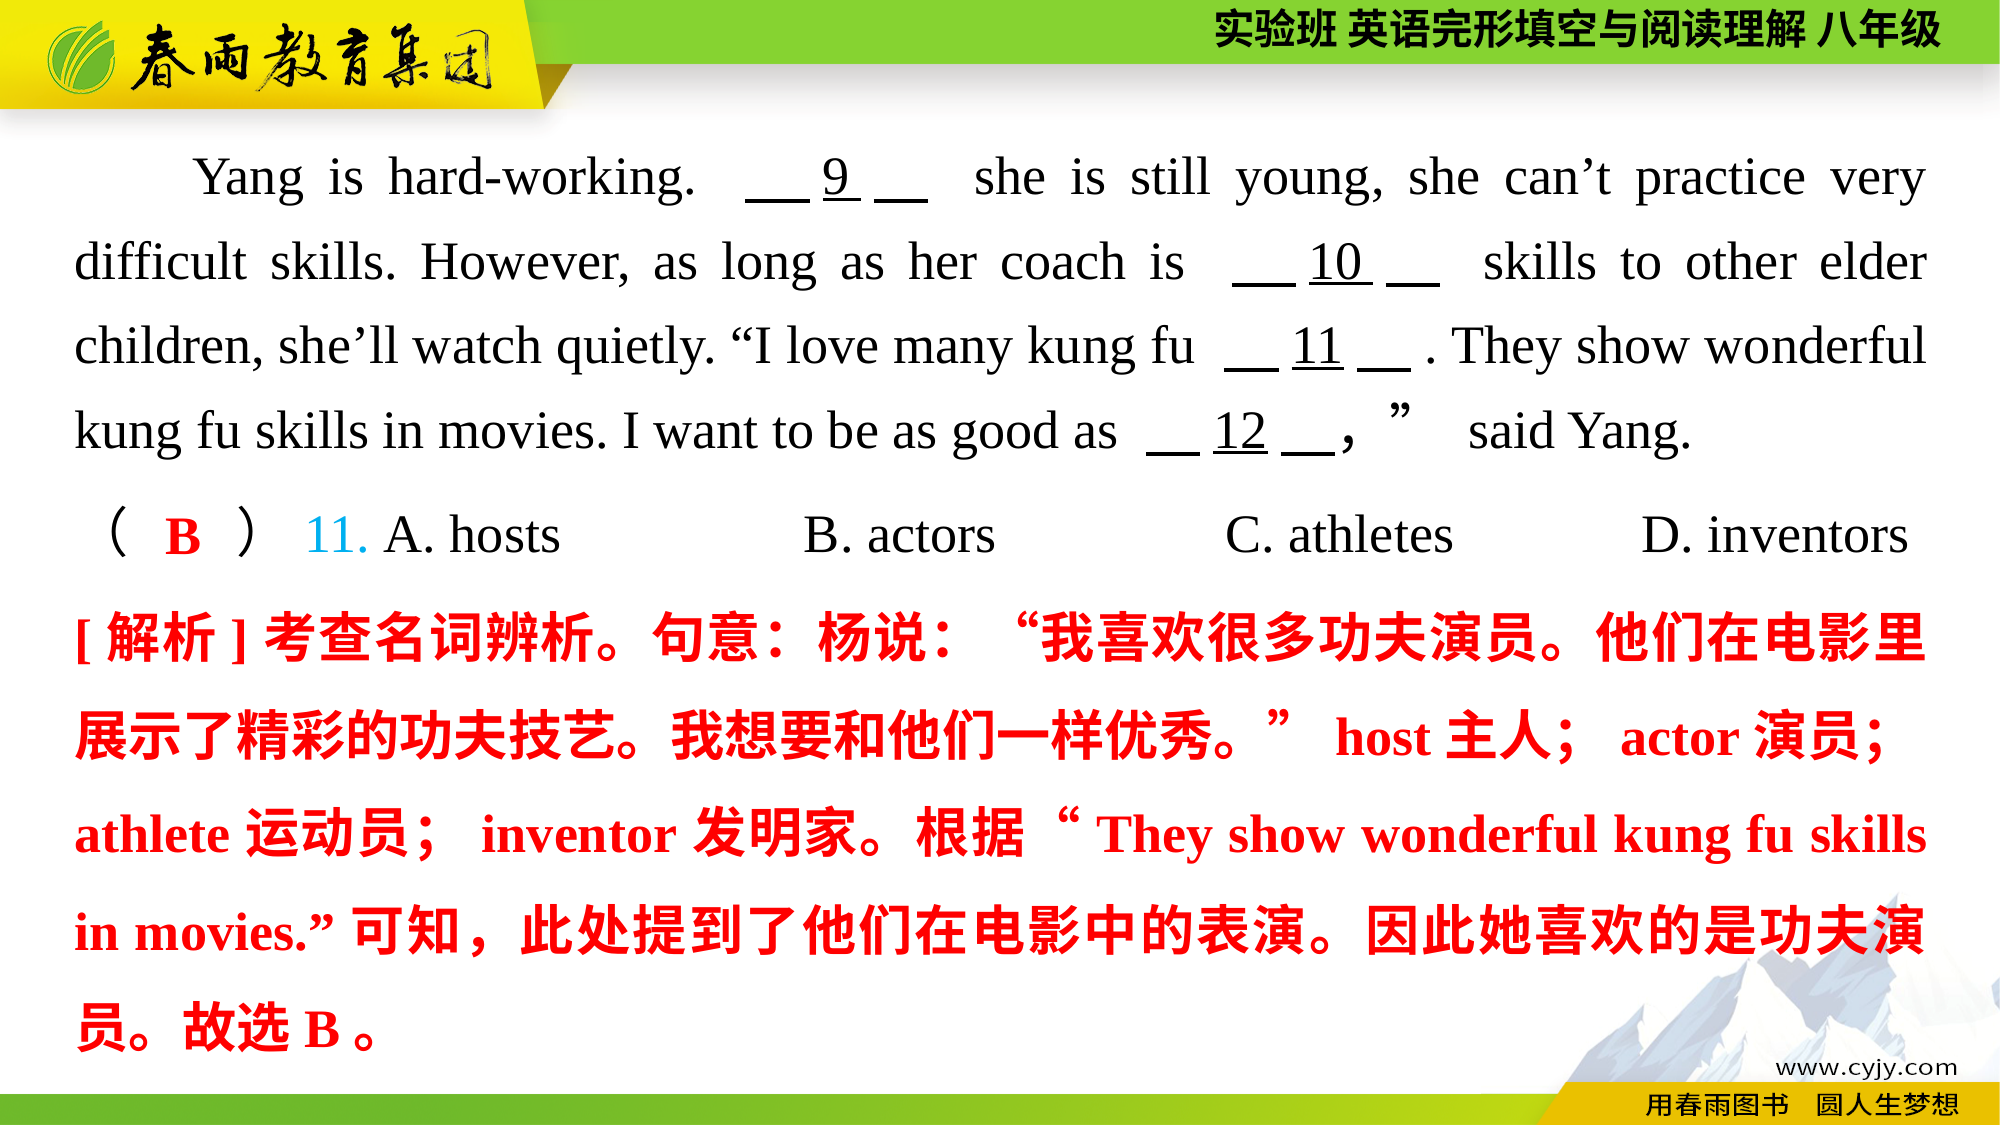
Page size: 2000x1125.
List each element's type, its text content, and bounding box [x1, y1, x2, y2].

text_box B [150, 460, 217, 563]
picture [0, 0, 2000, 1125]
text_box [解析]考查名词辨析。句意：杨说：“我喜欢很多功夫演员。他们在电影里展示了精彩的功夫技艺。我想要和他们一样优秀。”host主人；actor演员；athlete运动员；inventor发明家。根据“They show wonderful kung fu skills in movies.”可知，此处提到了他们在电影中的表演。因此她喜欢的是功夫演员。故选B。 [59, 563, 1944, 1066]
text_box （ ）11. A. hosts B. actors C. athletes D. inventors [59, 457, 1944, 563]
list Yang is hard-working. 9 she is still young, she can’t practice very difficult skills. However, as long as her coach is 10 skills to other elder children, she’ll watch quietly. “I love many kung fu 11 . They show wonderful kung fu skills in movies. I want to be as good as 12 ，” said Yang. [59, 113, 1944, 457]
